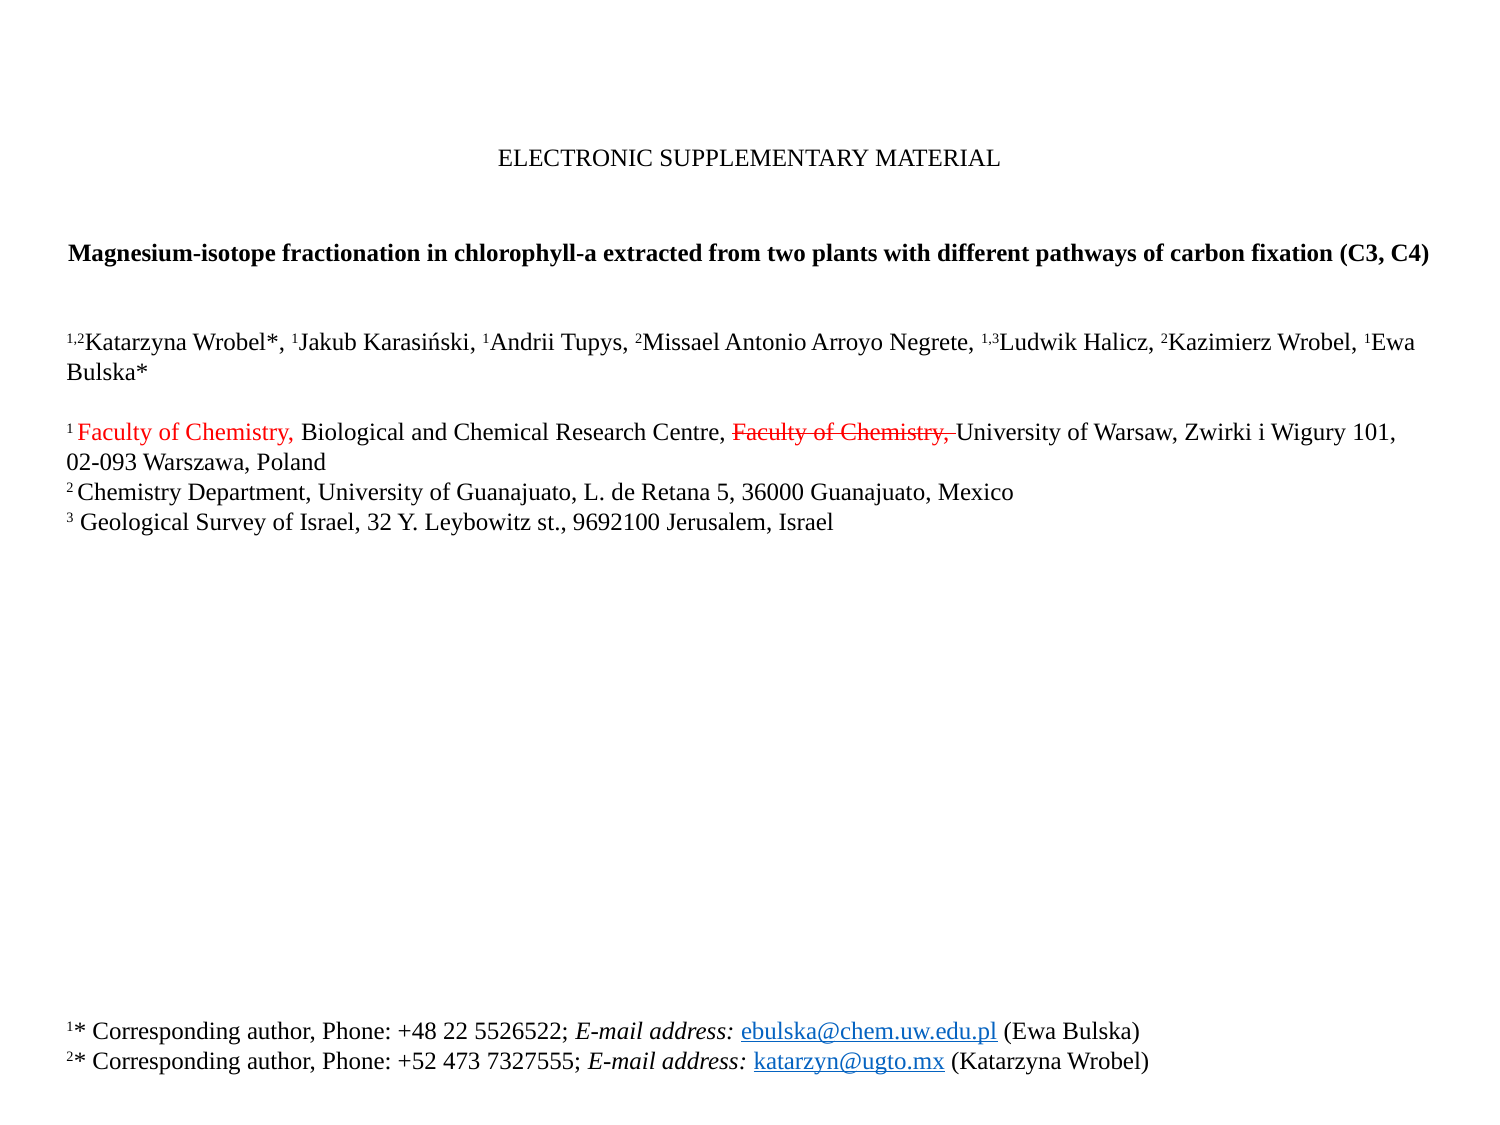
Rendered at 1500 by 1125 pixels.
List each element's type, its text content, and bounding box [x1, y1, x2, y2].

text_box Magnesium-isotope fractionation in chlorophyll-a extracted from two plants with different pathways of carbon fixation (C3, C4) 1,2Katarzyna Wrobel*, 1Jakub Karasiński, 1Andrii Tupys, 2Missael Antonio Arroyo Negrete, 1,3Ludwik Halicz, 2Kazimierz Wrobel, 1Ewa Bulska* 1 Faculty of Chemistry, Biological and Chemical Research Centre, Faculty of Chemistry, University of Warsaw, Zwirki i Wigury 101, 02-093 Warszawa, Poland 2 Chemistry Department, University of Guanajuato, L. de Retana 5, 36000 Guanajuato, Mexico 3 Geological Survey of Israel, 32 Y. Leybowitz st., 9692100 Jerusalem, Israel 1* Corresponding author, Phone: +48 22 5526522; E-mail address: ebulska@chem.uw.edu.pl (Ewa Bulska) 2* Corresponding author, Phone: +52 473 7327555; E-mail address: katarzyn@ugto.mx (Katarzyna Wrobel) [51, 228, 1449, 1125]
text_box ELECTRONIC SUPPLEMENTARY MATERIAL [483, 133, 1017, 179]
